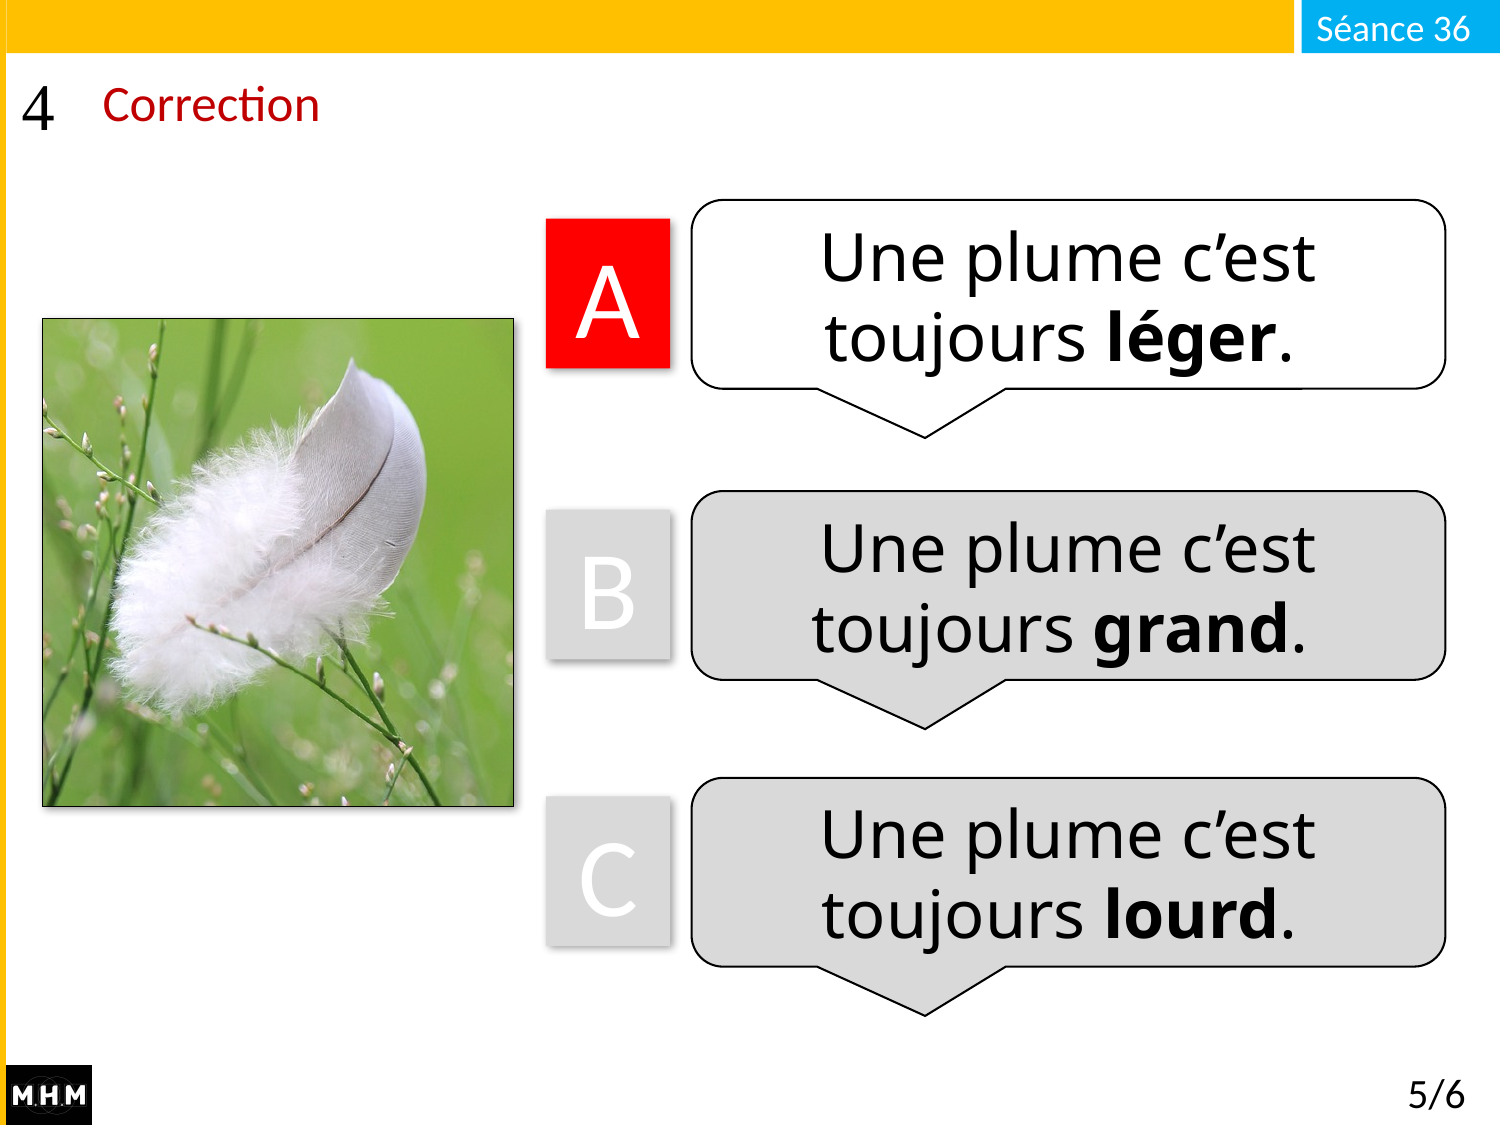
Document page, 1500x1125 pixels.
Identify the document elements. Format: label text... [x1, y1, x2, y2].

text_box Une plume c’est toujours léger. [690, 198, 1447, 440]
title Correction [87, 32, 1382, 140]
picture [6, 1065, 92, 1125]
text_box A [545, 218, 671, 369]
text_box Une plume c’est toujours lourd. [690, 776, 1447, 1018]
text_box B [545, 509, 671, 660]
text_box Une plume c’est toujours grand. [690, 490, 1447, 731]
list 5/6 [1373, 1064, 1500, 1125]
text_box C [545, 796, 671, 947]
picture [42, 318, 514, 807]
